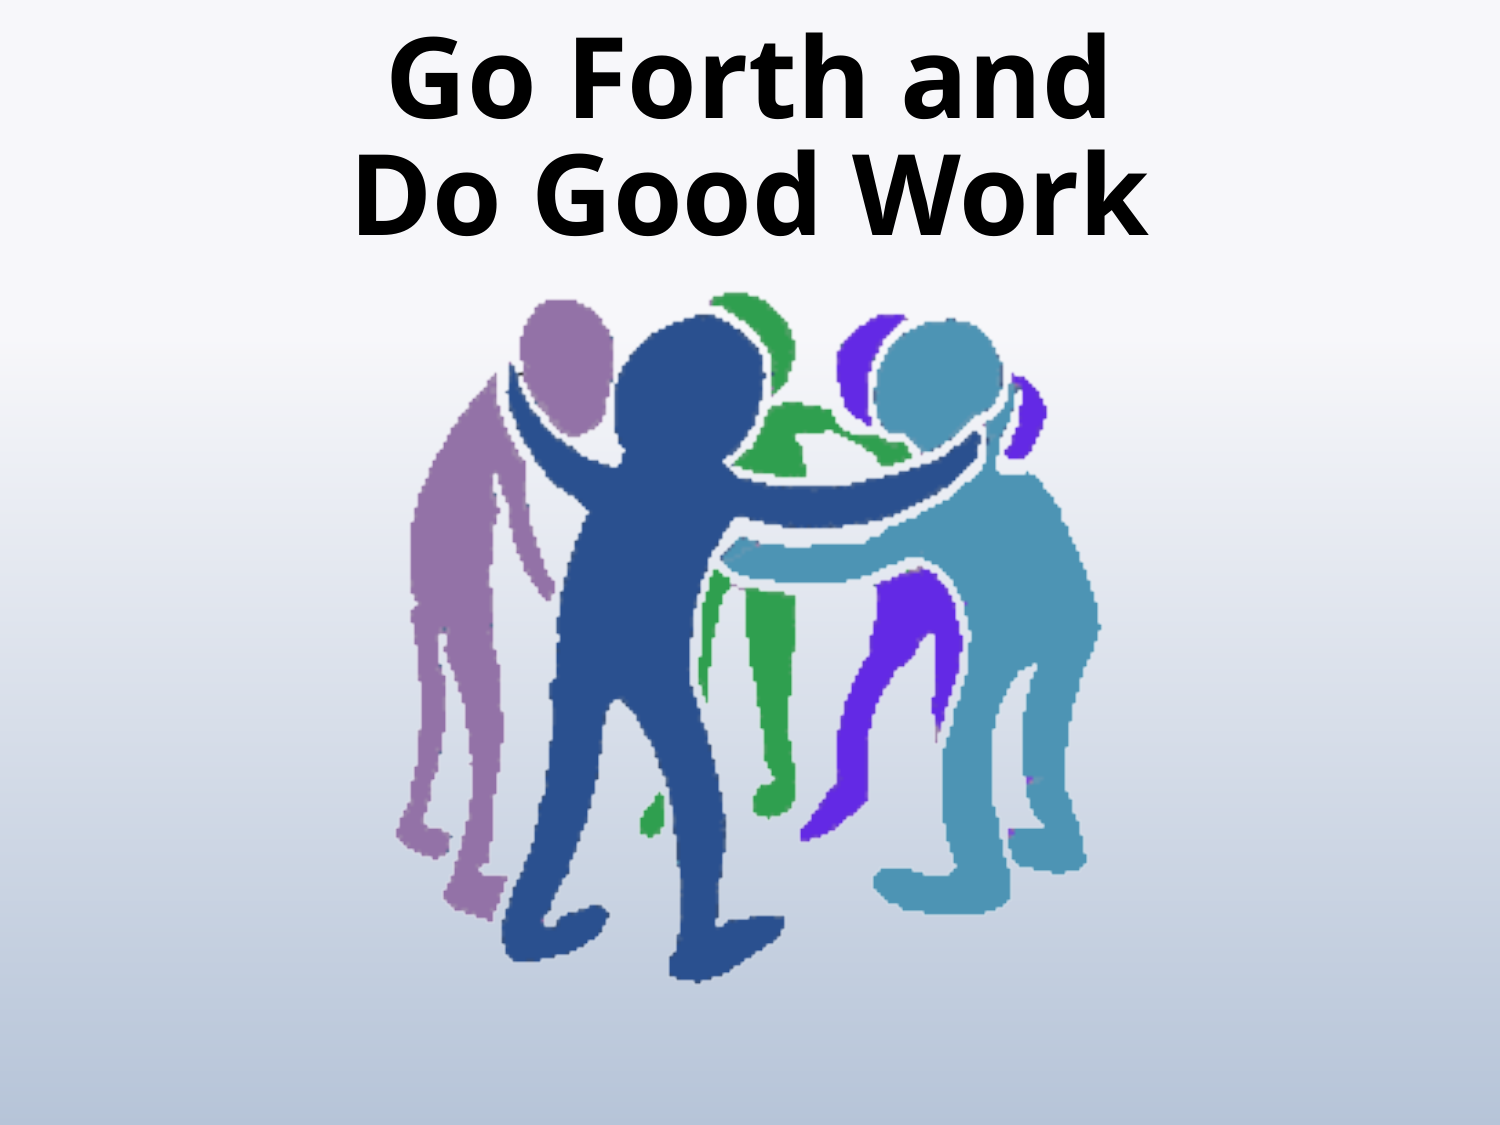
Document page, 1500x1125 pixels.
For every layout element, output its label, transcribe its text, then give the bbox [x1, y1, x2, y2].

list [148, 284, 1352, 995]
title Go Forth and Do Good Work [150, 37, 1350, 245]
